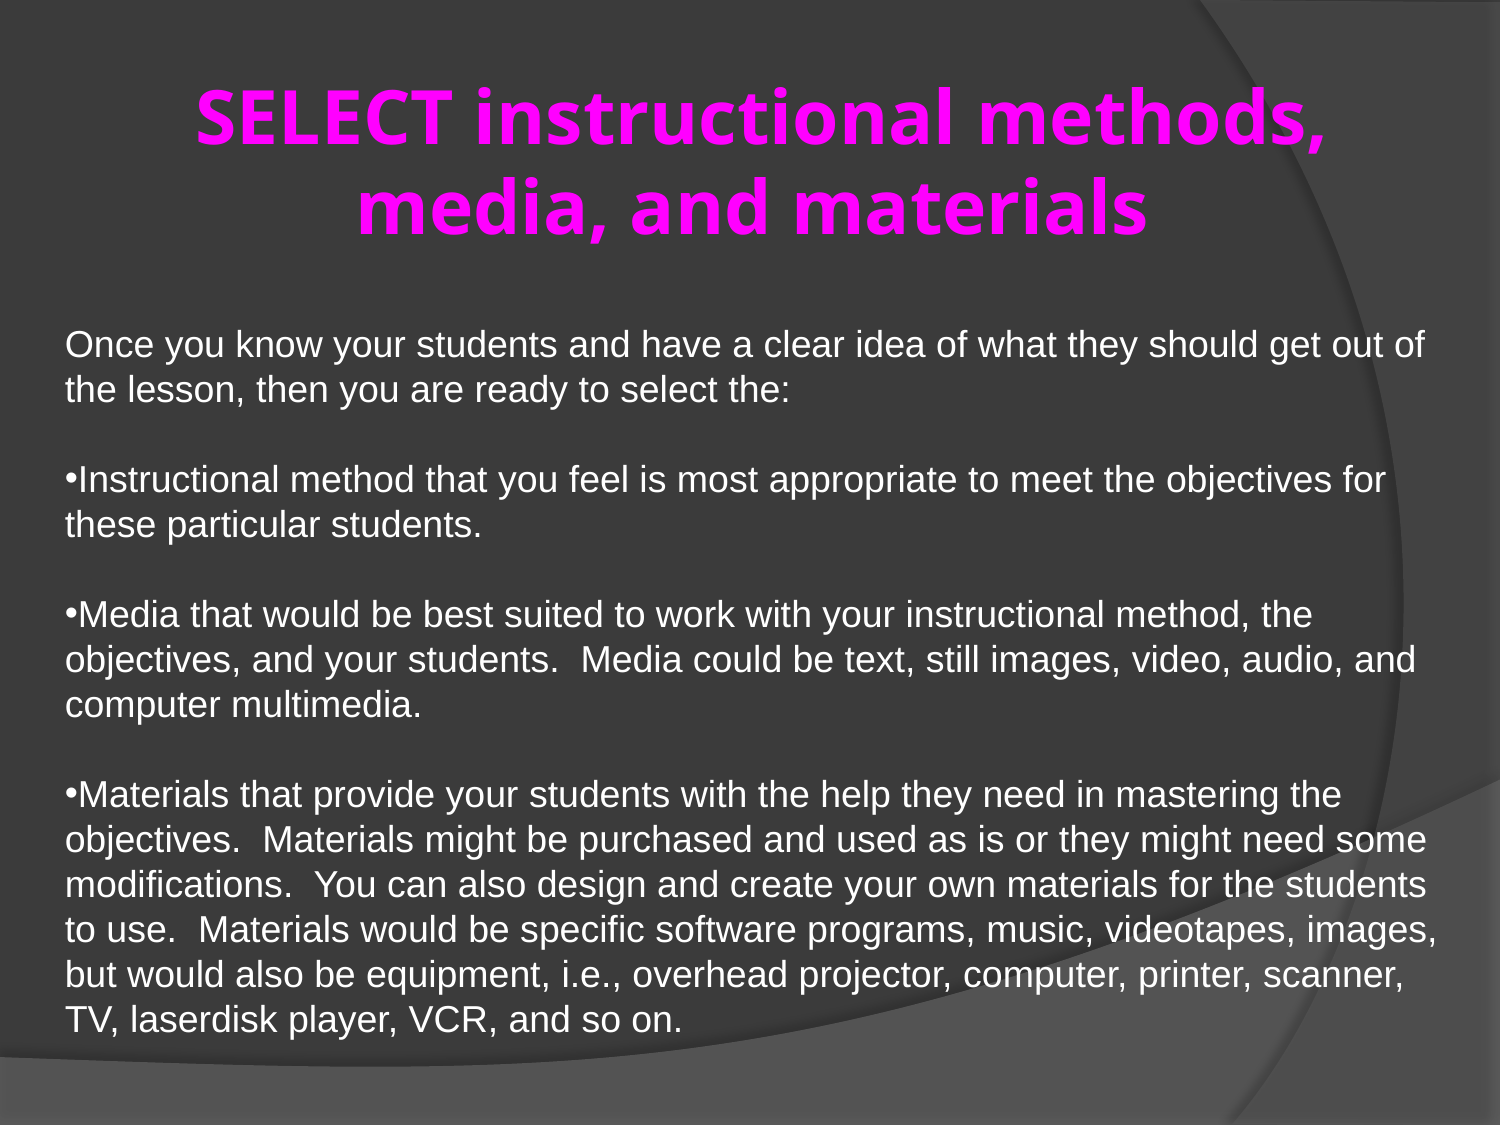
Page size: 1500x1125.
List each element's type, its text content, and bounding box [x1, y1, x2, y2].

text_box SELECT instructional methods, media, and materials Once you know your students and have a clear idea of what they should get out of the lesson, then you are ready to select the: Instructional method that you feel is most appropriate to meet the objectives for these particular students. Media that would be best suited to work with your instructional method, the objectives, and your students. Media could be text, still images, video, audio, and computer multimedia. Materials that provide your students with the help they need in mastering the objectives. Materials might be purchased and used as is or they might need some modifications. You can also design and create your own materials for the students to use. Materials would be specific software programs, music, videotapes, images, but would also be equipment, i.e., overhead projector, computer, printer, scanner, TV, laserdisk player, VCR, and so on. [49, 62, 1475, 1093]
